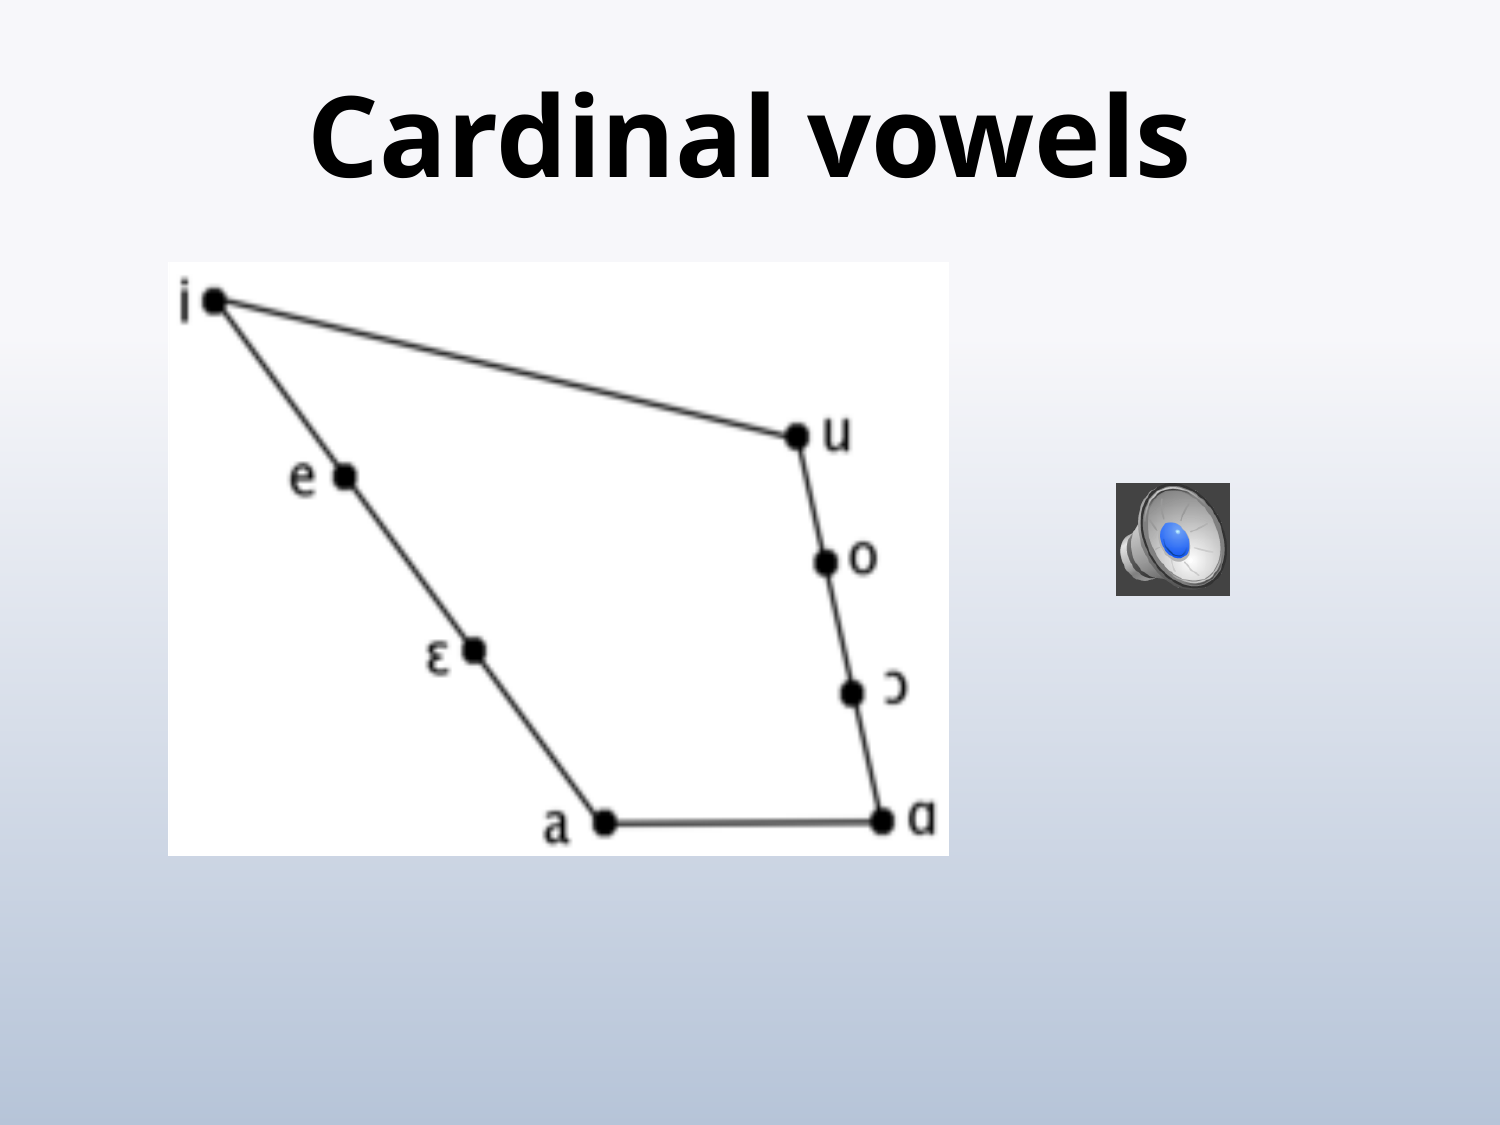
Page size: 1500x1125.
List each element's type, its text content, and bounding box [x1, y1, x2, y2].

title Cardinal vowels [150, 37, 1350, 245]
picture [1113, 479, 1233, 599]
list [73, 260, 1044, 858]
